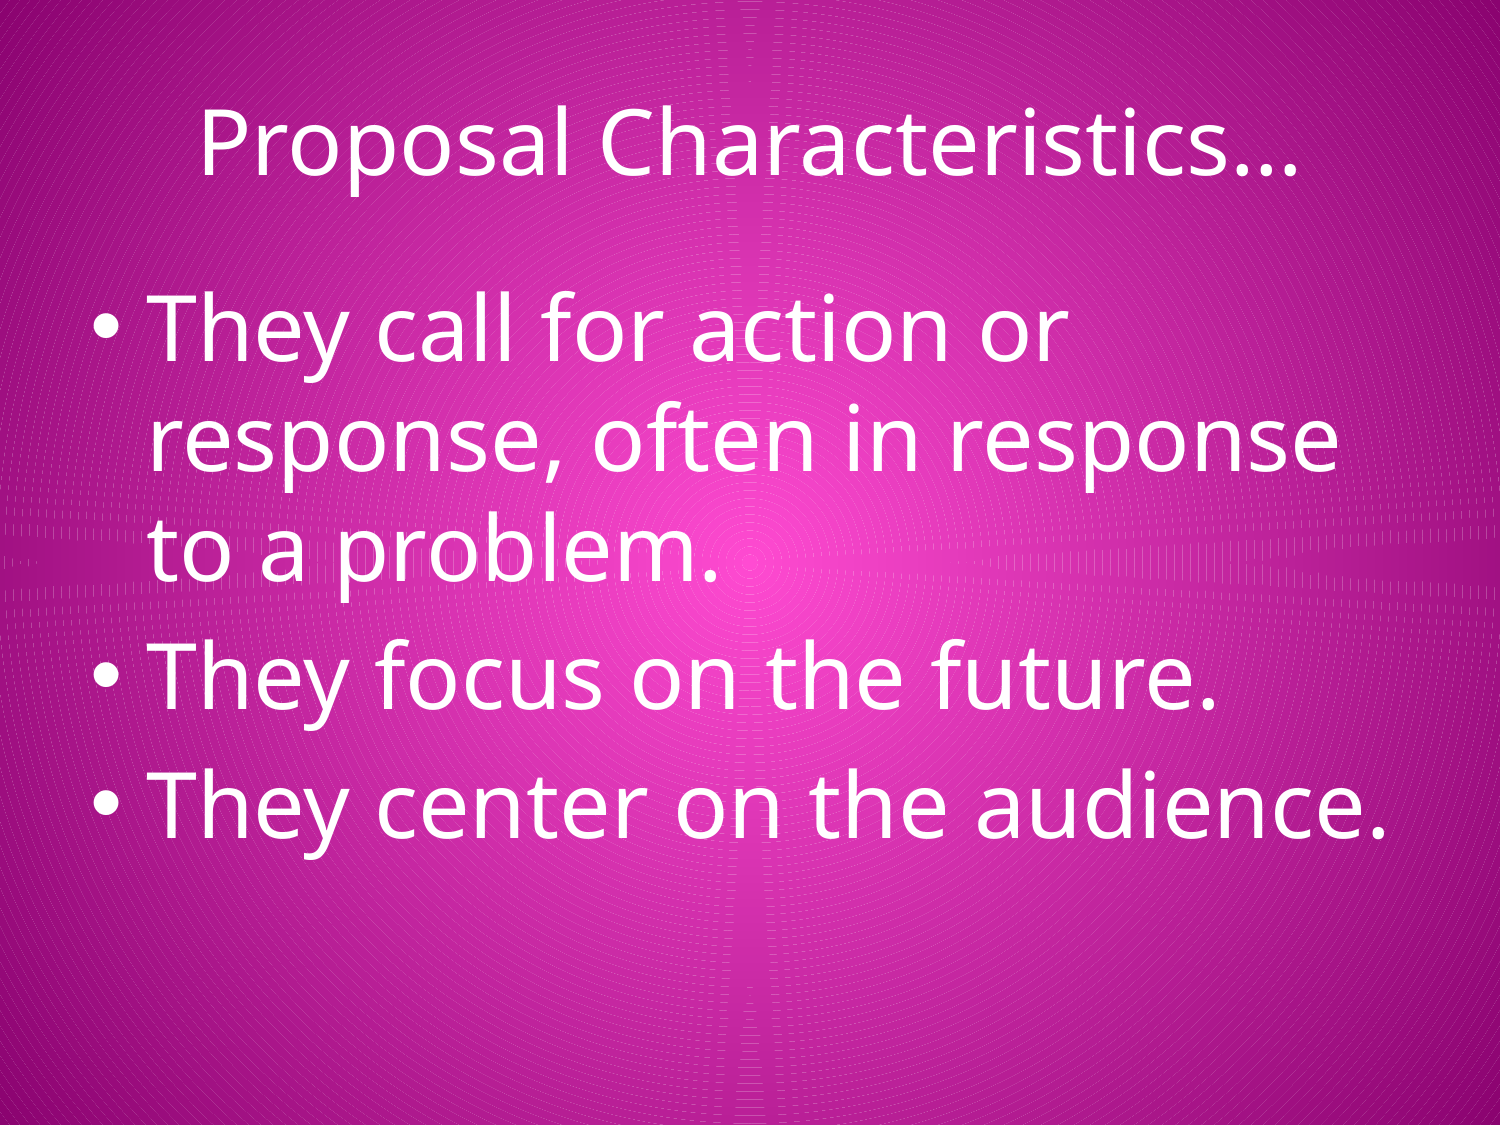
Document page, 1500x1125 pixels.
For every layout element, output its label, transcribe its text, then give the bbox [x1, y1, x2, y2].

list They call for action or response, often in response to a problem. They focus on the future. They center on the audience. [75, 262, 1425, 1063]
title Proposal Characteristics… [75, 45, 1425, 233]
